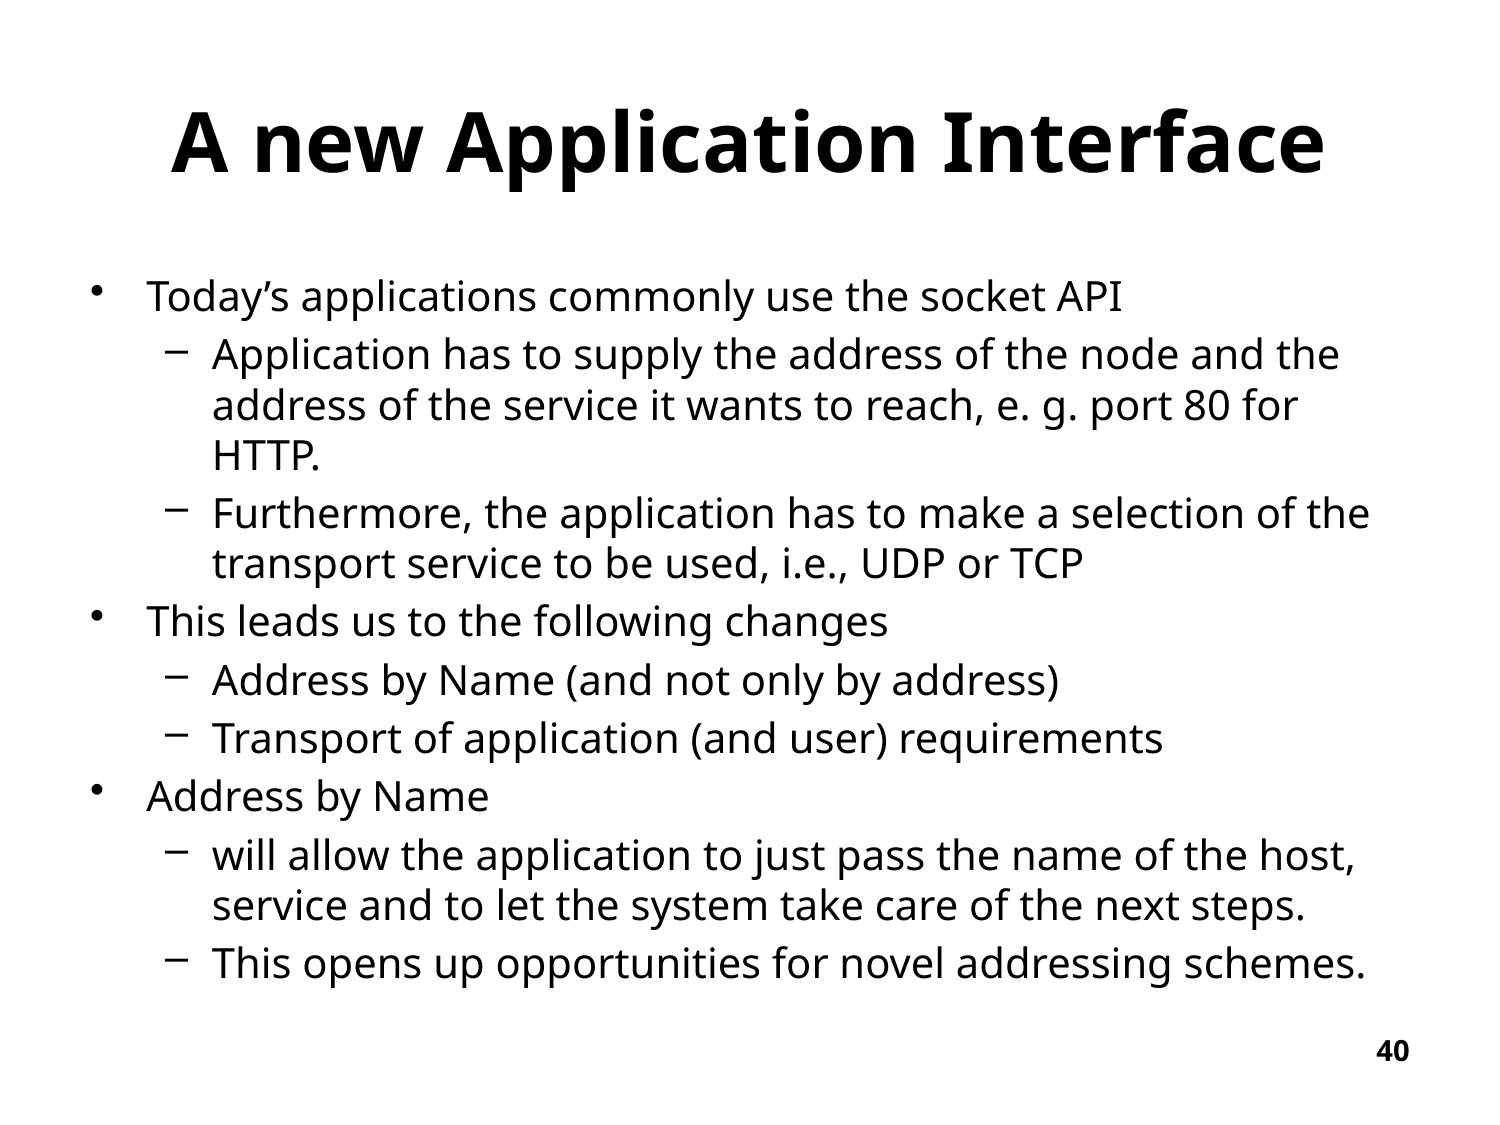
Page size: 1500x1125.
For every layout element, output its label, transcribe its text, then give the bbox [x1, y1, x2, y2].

list Today’s applications commonly use the socket API Application has to supply the address of the node and the address of the service it wants to reach, e. g. port 80 for HTTP. Furthermore, the application has to make a selection of the transport service to be used, i.e., UDP or TCP This leads us to the following changes Address by Name (and not only by address) Transport of application (and user) requirements Address by Name will allow the application to just pass the name of the host, service and to let the system take care of the next steps. This opens up opportunities for novel addressing schemes. [74, 262, 1426, 1006]
title A new Application Interface [74, 44, 1426, 233]
slide_number 40 [1074, 1024, 1426, 1103]
